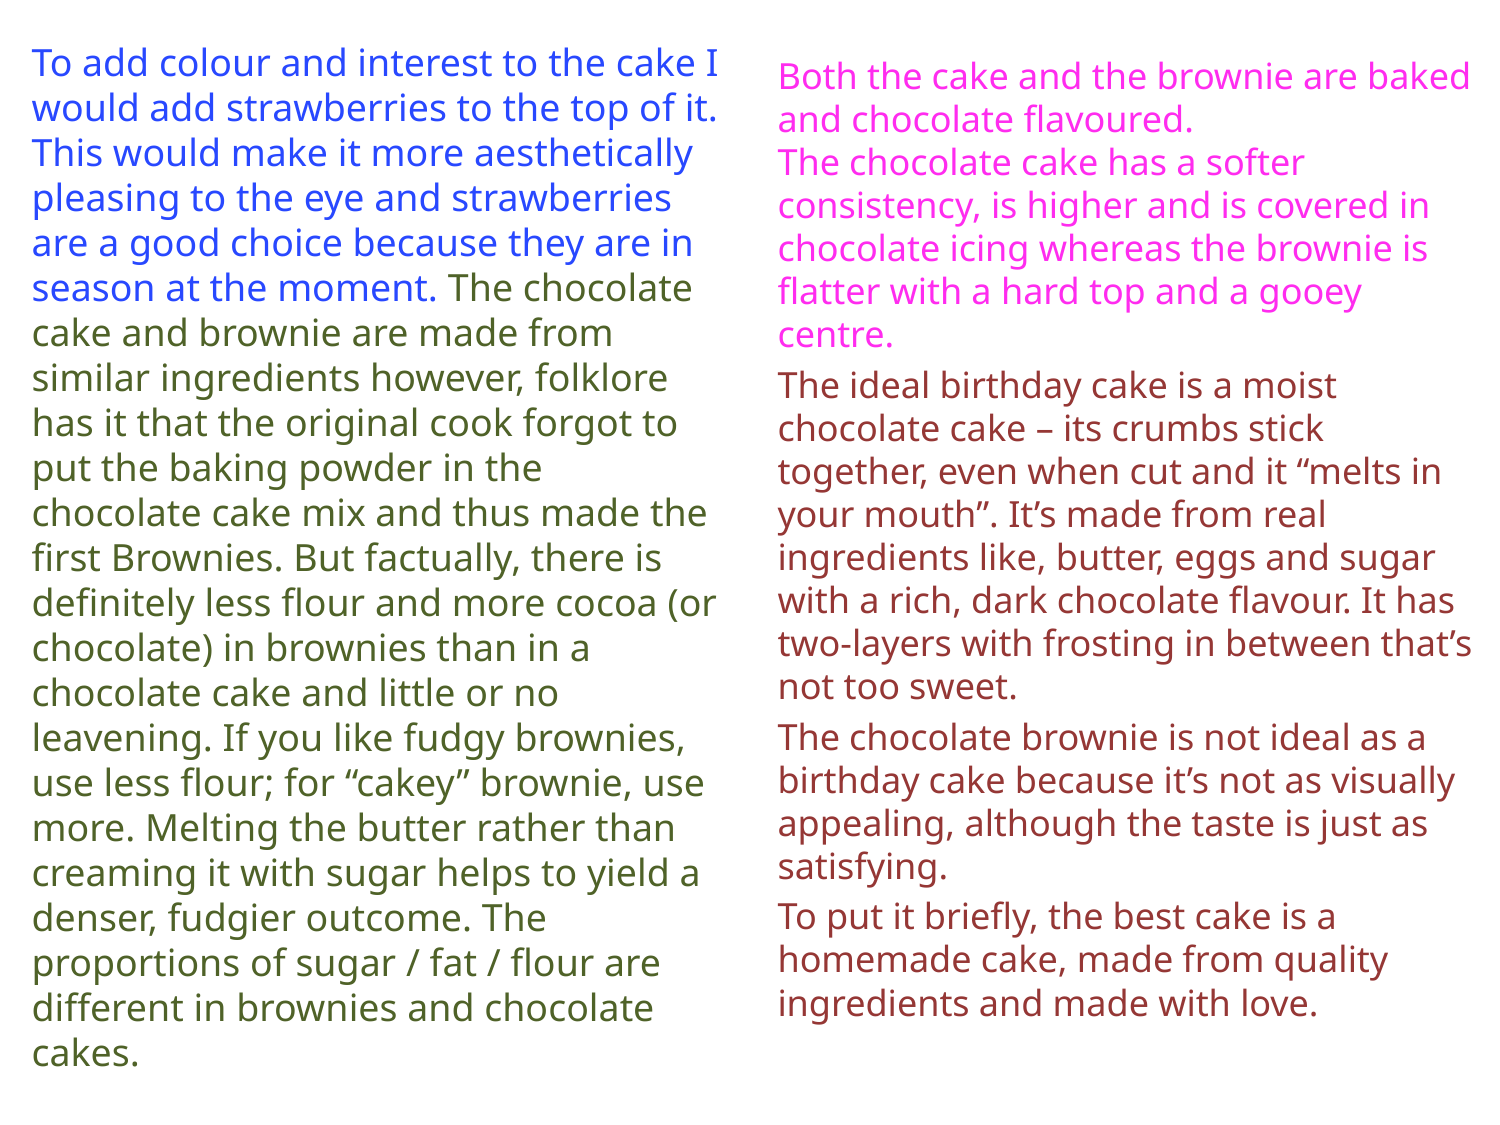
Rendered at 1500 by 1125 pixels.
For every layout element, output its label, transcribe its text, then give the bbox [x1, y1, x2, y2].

list To add colour and interest to the cake I would add strawberries to the top of it. This would make it more aesthetically pleasing to the eye and strawberries are a good choice because they are in season at the moment. The chocolate cake and brownie are made from similar ingredients however, folklore has it that the original cook forgot to put the baking powder in the chocolate cake mix and thus made the first Brownies. But factually, there is definitely less flour and more cocoa (or chocolate) in brownies than in a chocolate cake and little or no leavening. If you like fudgy brownies, use less flour; for “cakey” brownie, use more. Melting the butter rather than creaming it with sugar helps to yield a denser, fudgier outcome. The proportions of sugar / fat / flour are different in brownies and chocolate cakes. [16, 31, 738, 1096]
list Both the cake and the brownie are baked and chocolate flavoured. The chocolate cake has a softer consistency, is higher and is covered in chocolate icing whereas the brownie is flatter with a hard top and a gooey centre. The ideal birthday cake is a moist chocolate cake – its crumbs stick together, even when cut and it “melts in your mouth”. It’s made from real ingredients like, butter, eggs and sugar with a rich, dark chocolate flavour. It has two-layers with frosting in between that’s not too sweet. The chocolate brownie is not ideal as a birthday cake because it’s not as visually appealing, although the taste is just as satisfying. To put it briefly, the best cake is a homemade cake, made from quality ingredients and made with love. [762, 45, 1500, 1096]
